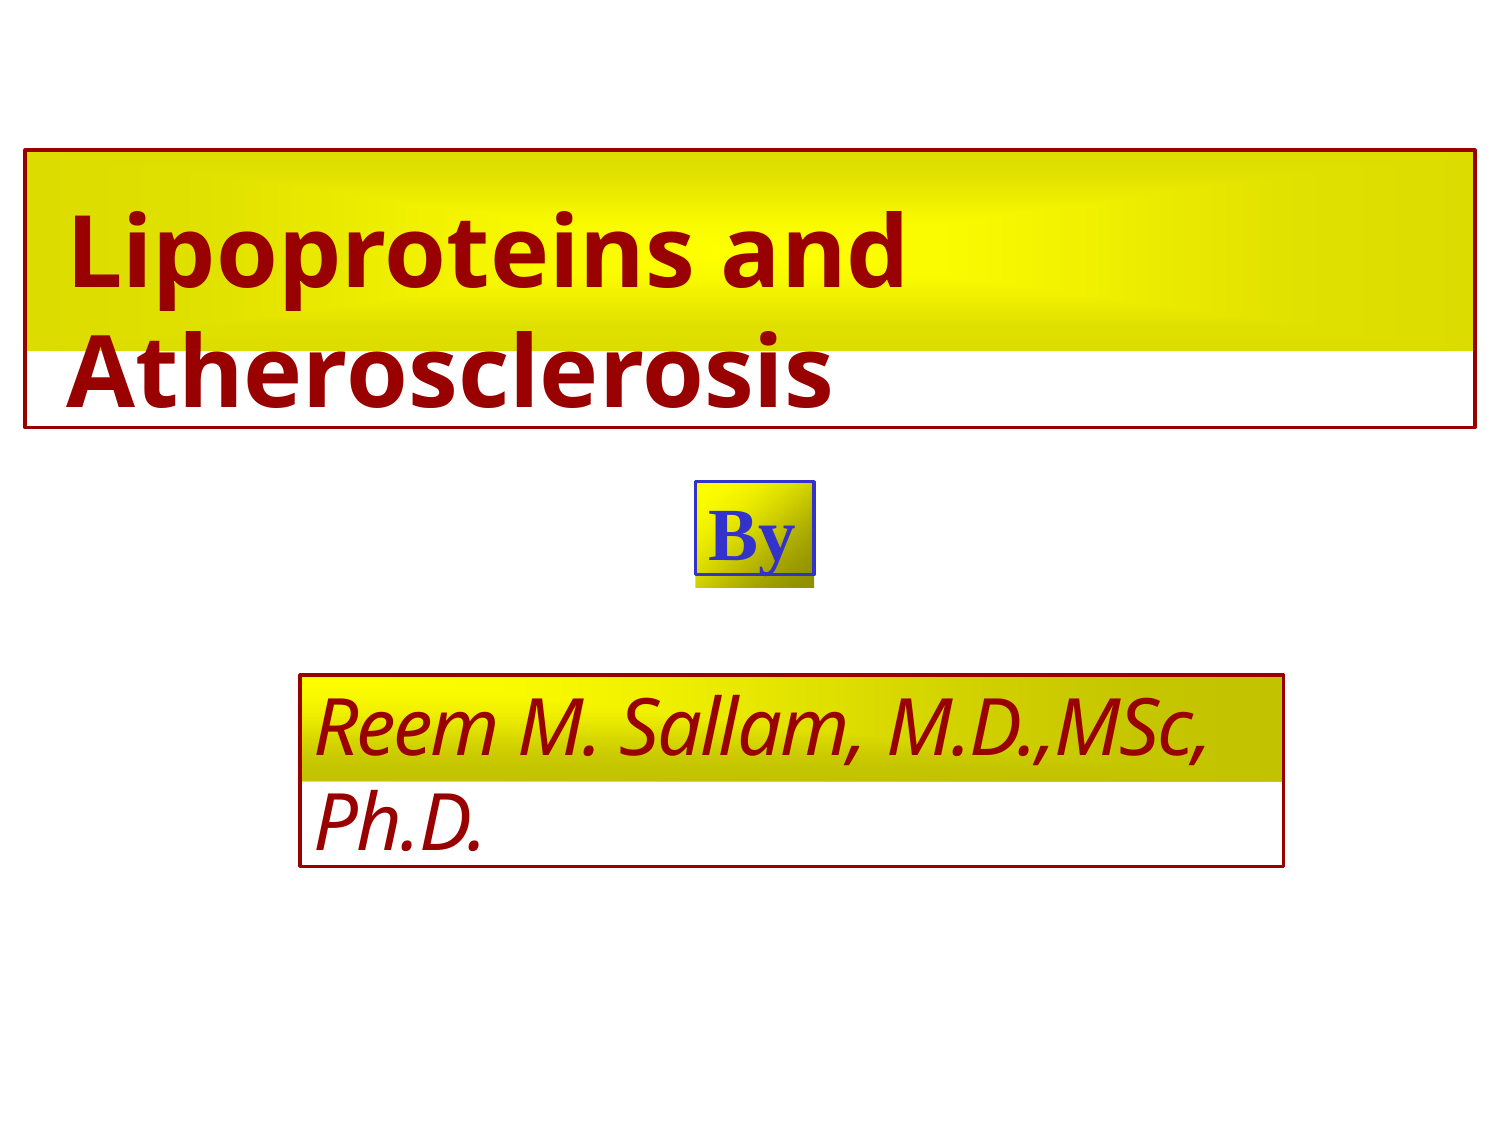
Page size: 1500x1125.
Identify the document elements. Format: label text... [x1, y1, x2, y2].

title Lipoproteins and Atherosclerosis [25, 150, 1476, 428]
text_box [695, 575, 815, 588]
text_box By [695, 481, 815, 575]
text_box Reem M. Sallam, M.D.,MSc, Ph.D. [300, 675, 1284, 867]
